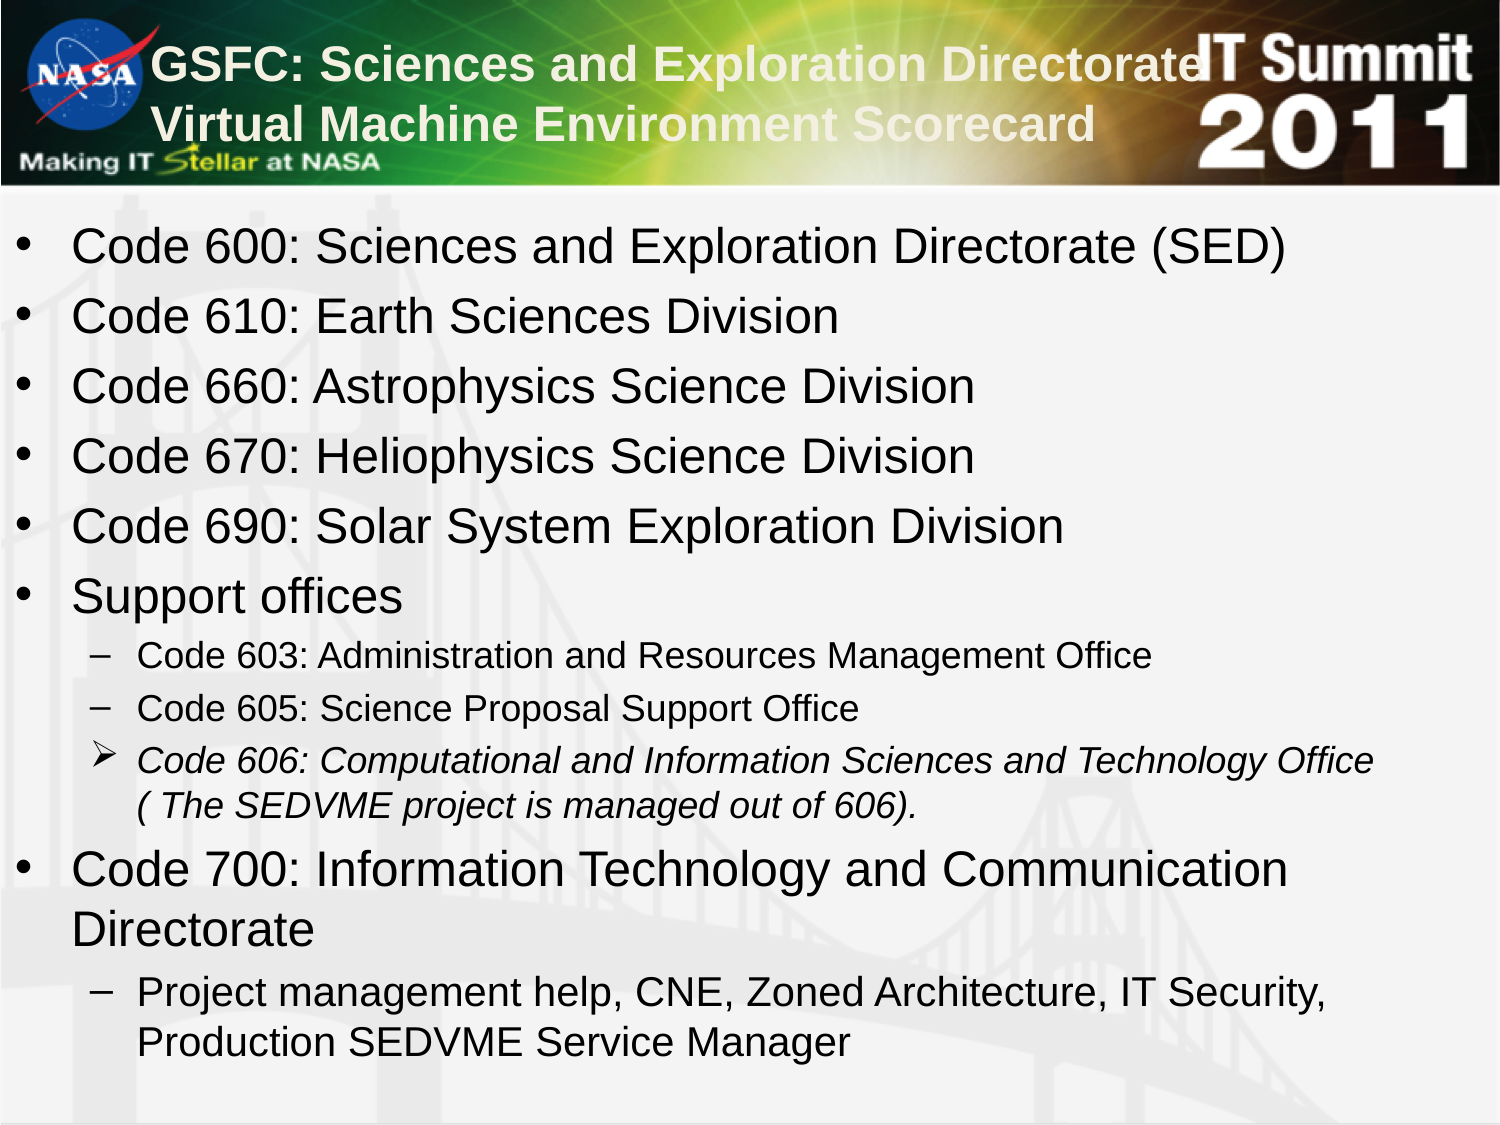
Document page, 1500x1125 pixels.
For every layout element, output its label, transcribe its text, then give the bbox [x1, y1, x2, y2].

text_box GSFC: Sciences and Exploration Directorate Virtual Machine Environment Scorecard [135, 24, 1248, 159]
list Code 600: Sciences and Exploration Directorate (SED) Code 610: Earth Sciences Division Code 660: Astrophysics Science Division Code 670: Heliophysics Science Division Code 690: Solar System Exploration Division Support offices Code 603: Administration and Resources Management Office Code 605: Science Proposal Support Office Code 606: Computational and Information Sciences and Technology Office ( The SEDVME project is managed out of 606). Code 700: Information Technology and Communication Directorate Project management help, CNE, Zoned Architecture, IT Security, Production SEDVME Service Manager [0, 206, 1475, 1021]
picture [0, 0, 1500, 189]
